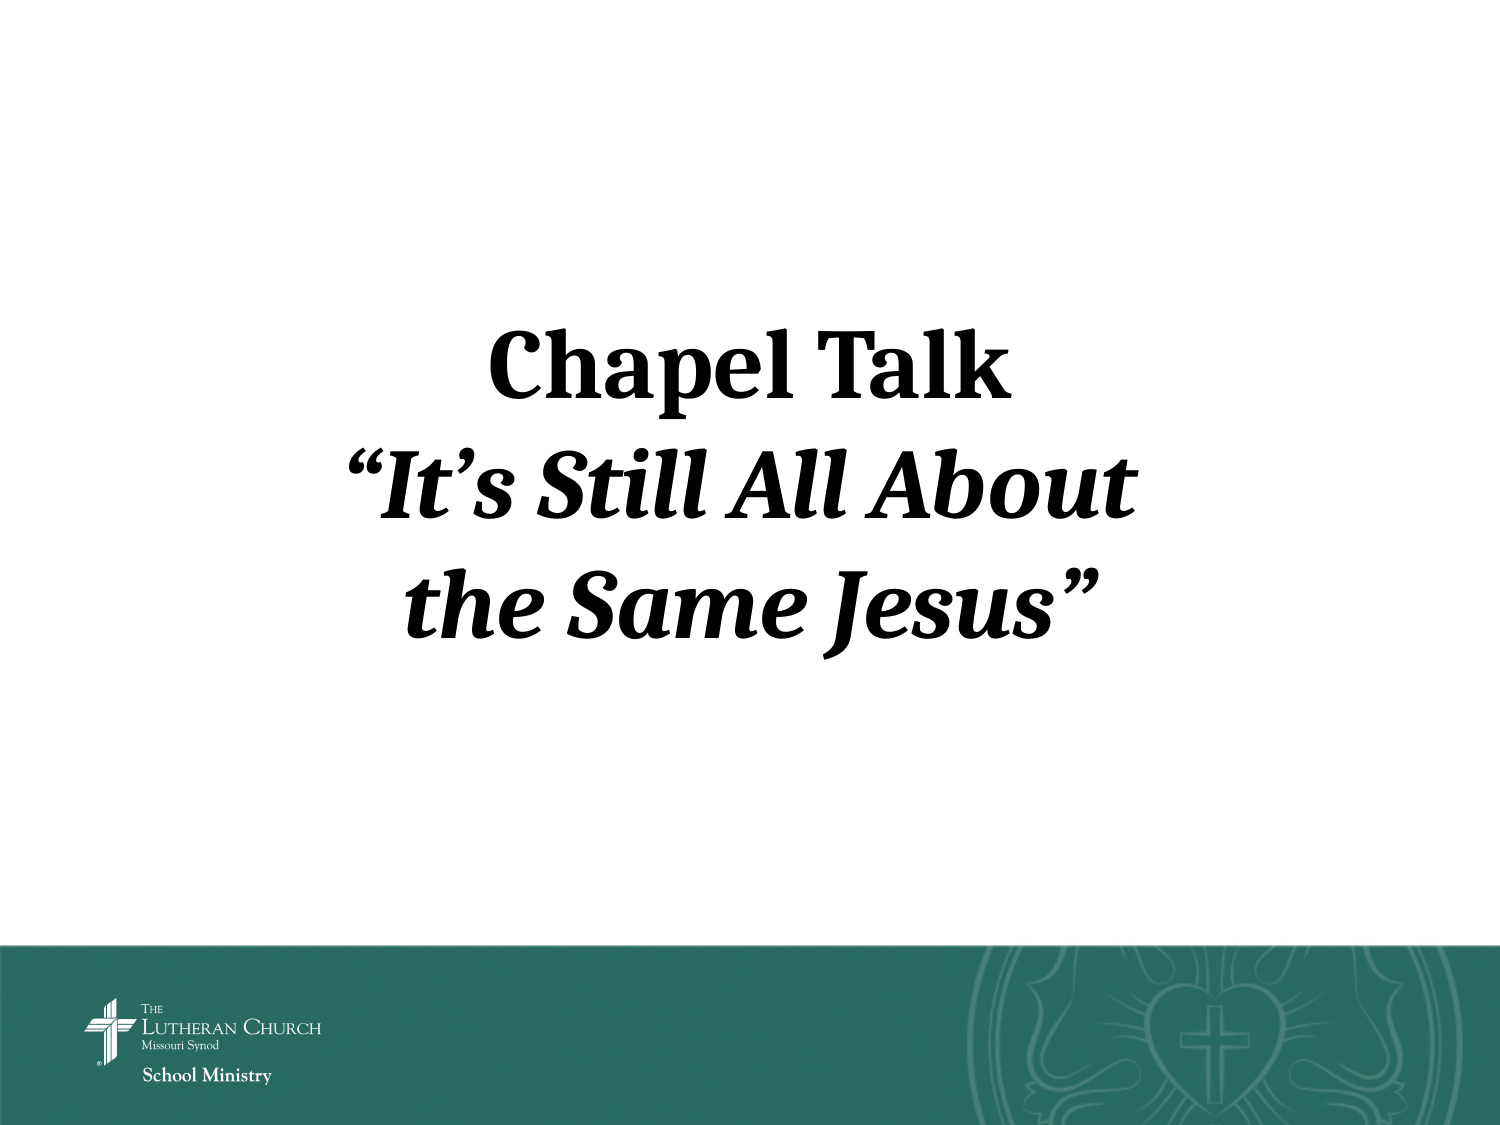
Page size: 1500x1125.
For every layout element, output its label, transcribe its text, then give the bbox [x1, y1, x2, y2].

title Chapel Talk “It’s Still All About the Same Jesus” [73, 152, 1427, 804]
picture [0, 0, 1500, 1125]
